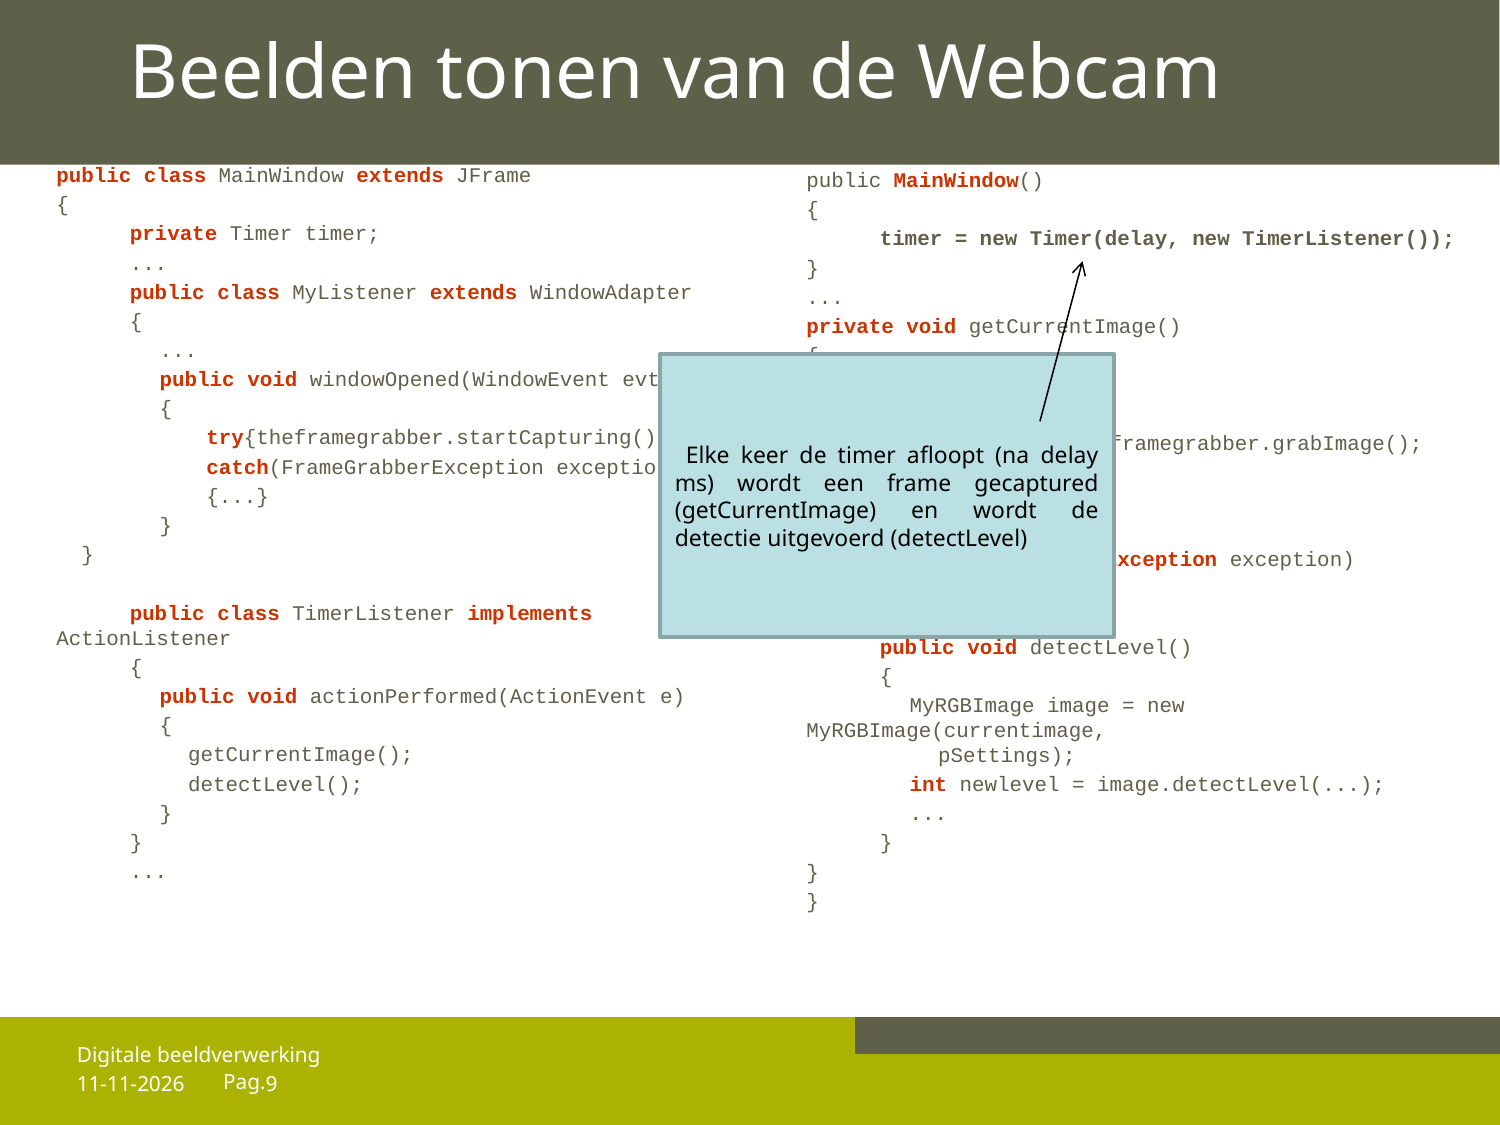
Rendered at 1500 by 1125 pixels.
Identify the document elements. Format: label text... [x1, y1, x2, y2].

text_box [1039, 260, 1083, 422]
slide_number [76, 1071, 203, 1105]
list public MainWindow() { timer = new Timer(delay, new TimerListener()); } ... private void getCurrentImage() { try { currentimage=theframegrabber.grabImage(); ... repaint(); } catch(FrameGrabberException exception) {...} } public void detectLevel() { MyRGBImage image = new MyRGBImage(currentimage, pSettings); int newlevel = image.detectLevel(...); ... } } } [749, 166, 1480, 984]
footer Digitale beeldverwerking [76, 1034, 515, 1071]
title Beelden tonen van de Webcam [0, 0, 1500, 165]
text_box Elke keer de timer afloopt (na delay ms) wordt een frame gecaptured (getCurrentImage) en wordt de detectie uitgevoerd (detectLevel) [658, 352, 1116, 639]
list public class MainWindow extends JFrame { private Timer timer; ... public class MyListener extends WindowAdapter { ... public void windowOpened(WindowEvent evt) { try{theframegrabber.startCapturing();} catch(FrameGrabberException exception) {...} } } public class TimerListener implements ActionListener { public void actionPerformed(ActionEvent e) { getCurrentImage(); detectLevel(); } } ... [0, 161, 768, 984]
slide_number 9 [265, 1071, 316, 1105]
